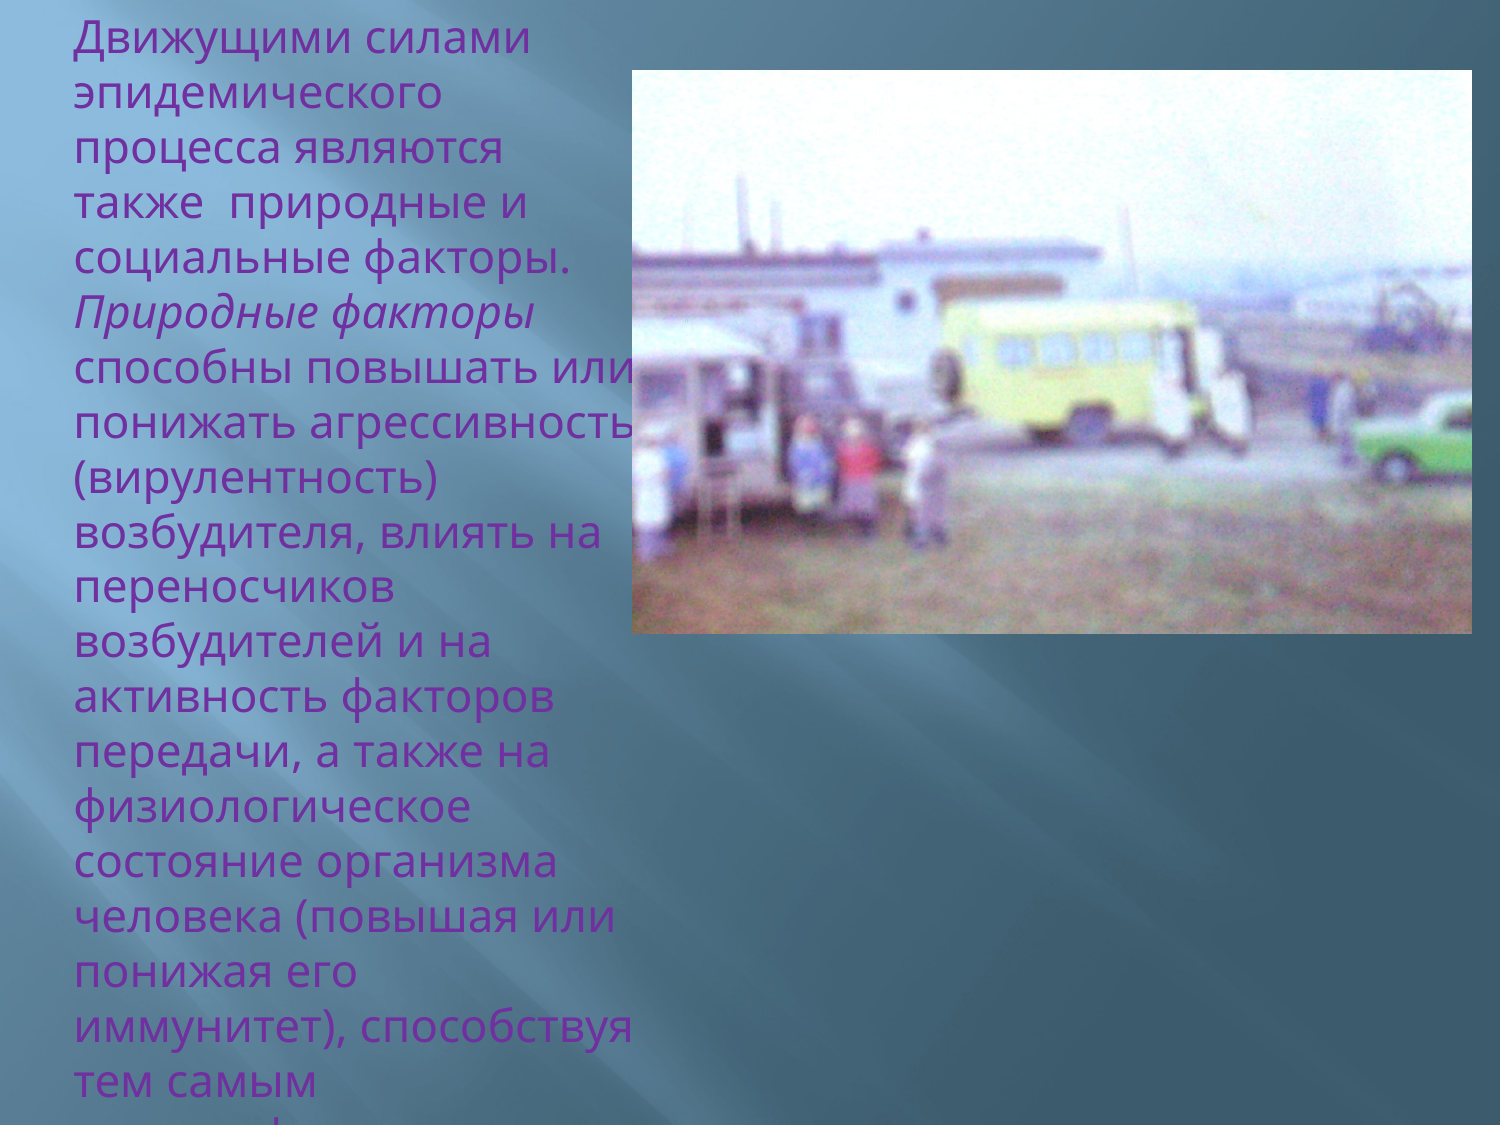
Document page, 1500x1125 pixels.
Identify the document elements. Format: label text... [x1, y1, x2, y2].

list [632, 70, 1472, 635]
list Движущими силами эпидемического процесса являются также природные и социальные факторы. Природные факторы способны повышать или понижать агрессивность (вирулентность) возбудителя, влиять на переносчиков возбудителей и на активность факторов передачи, а также на физиологическое состояние организма человека (повышая или понижая его иммунитет), способствуя тем самым интенсификации или ослаблению эпидемиологического процесса. [58, 0, 657, 755]
